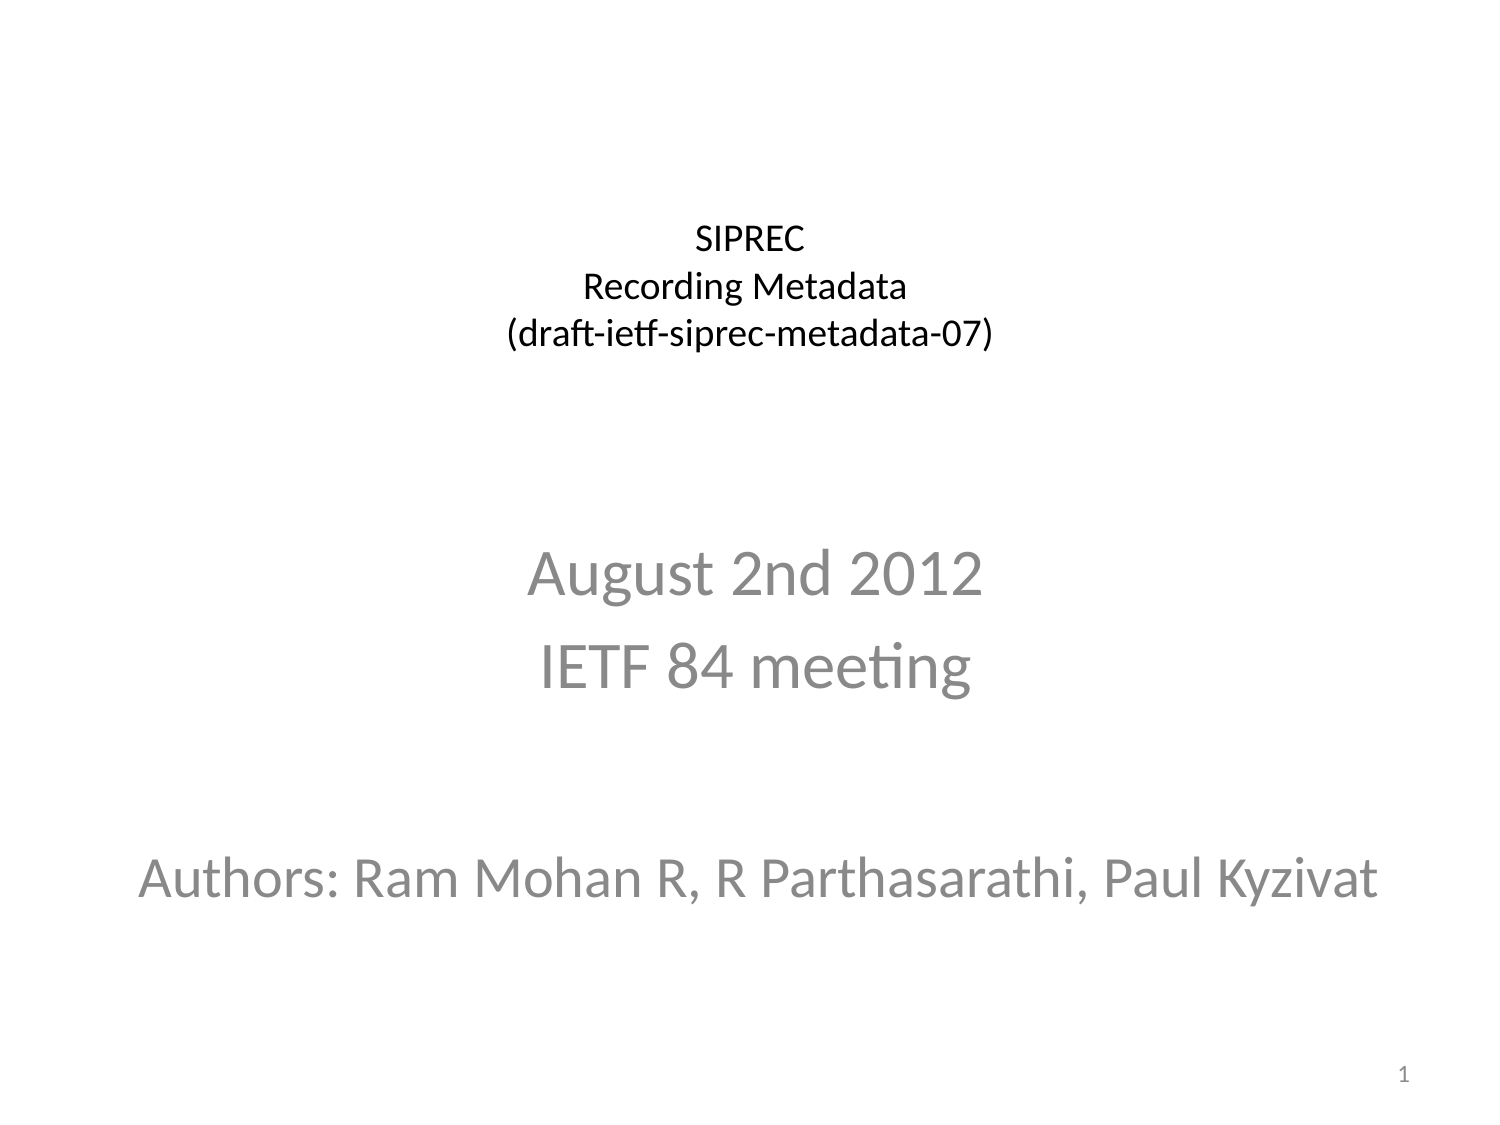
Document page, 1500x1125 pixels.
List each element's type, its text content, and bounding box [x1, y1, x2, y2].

subtitle August 2nd 2012 IETF 84 meeting [163, 520, 1348, 750]
text_box Authors: Ram Mohan R, R Parthasarathi, Paul Kyzivat [62, 750, 1469, 916]
slide_number 1 [1074, 1042, 1425, 1103]
title SIPREC Recording Metadata (draft-ietf-siprec-metadata-07) [112, 202, 1388, 445]
